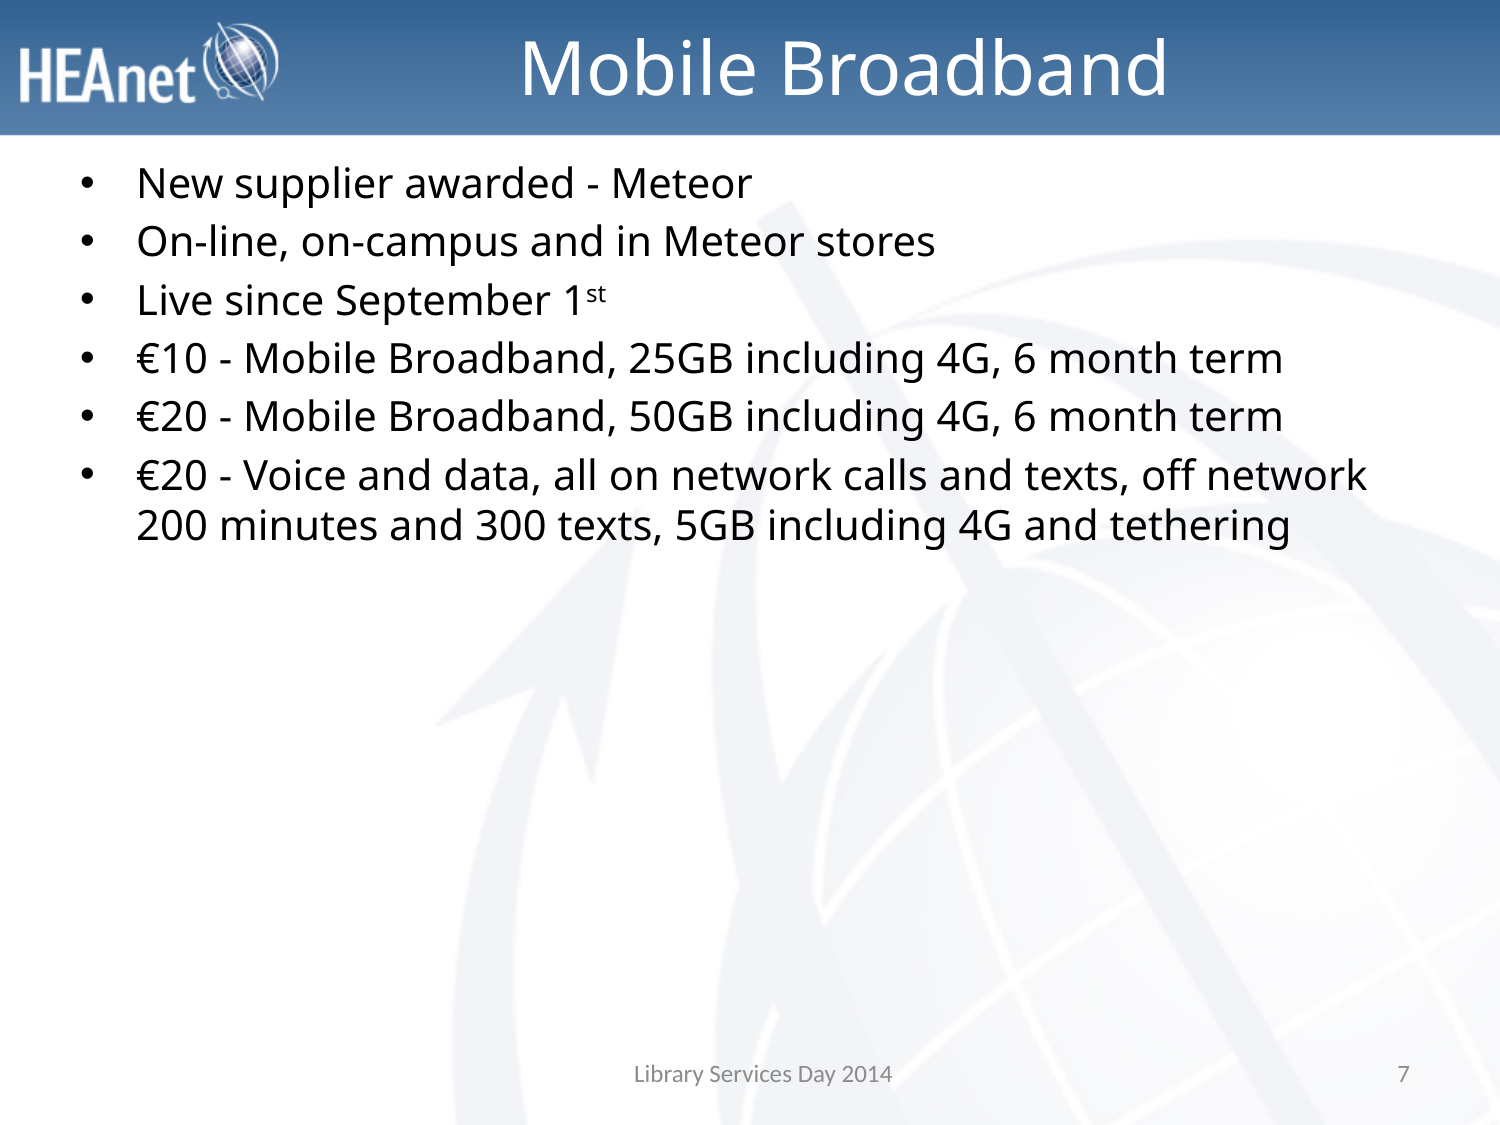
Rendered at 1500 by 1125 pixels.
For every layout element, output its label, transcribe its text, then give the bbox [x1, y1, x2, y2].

slide_number 7 [1074, 1042, 1425, 1103]
footer Library Services Day 2014 [454, 1042, 1073, 1103]
picture [0, 0, 1500, 1125]
list New supplier awarded - Meteor On-line, on-campus and in Meteor stores Live since September 1st €10 - Mobile Broadband, 25GB including 4G, 6 month term €20 - Mobile Broadband, 50GB including 4G, 6 month term €20 - Voice and data, all on network calls and texts, off network 200 minutes and 300 texts, 5GB including 4G and tethering [64, 149, 1415, 1047]
title Mobile Broadband [312, 0, 1376, 149]
